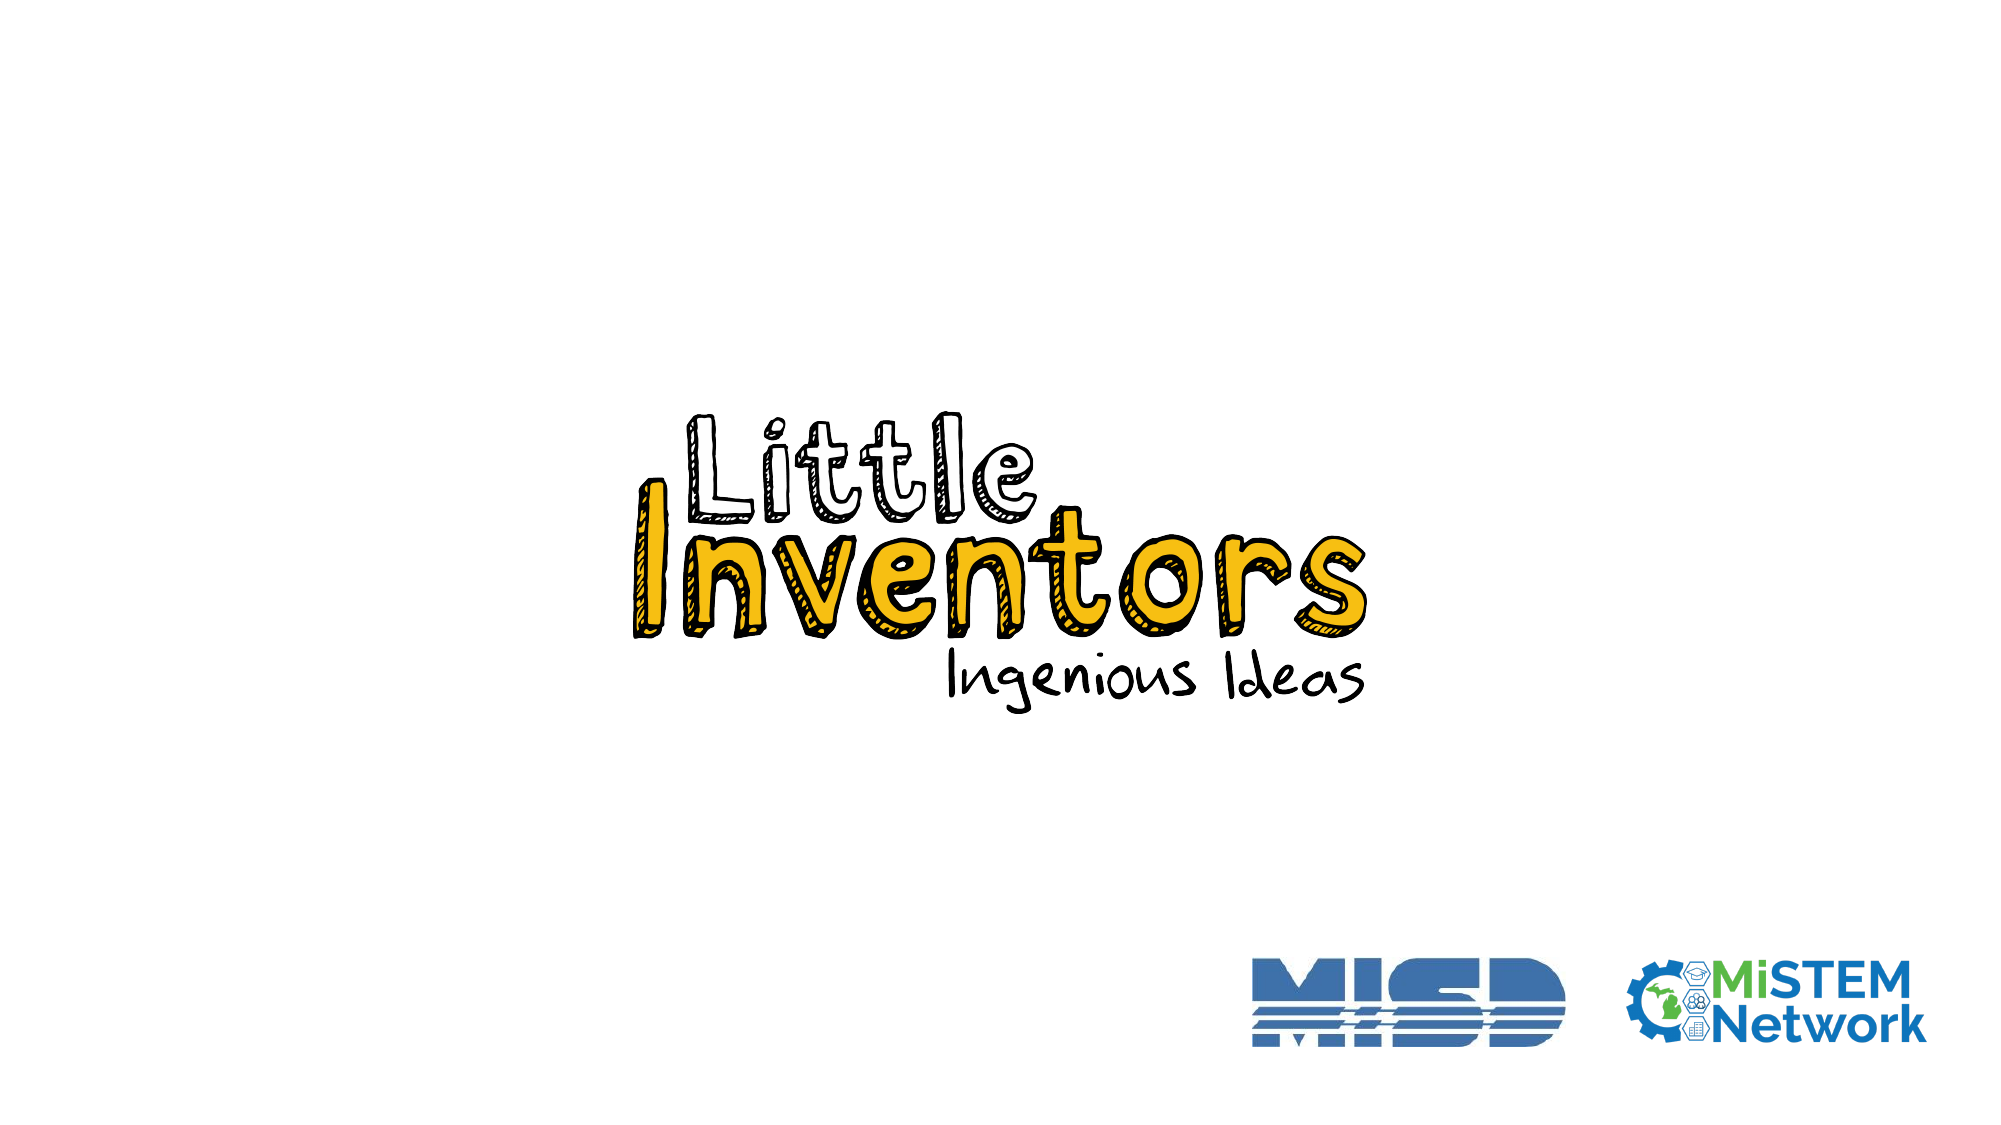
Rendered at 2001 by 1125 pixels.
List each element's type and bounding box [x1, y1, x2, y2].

picture [1252, 957, 1567, 1047]
picture [1587, 922, 1965, 1082]
picture [633, 411, 1367, 714]
